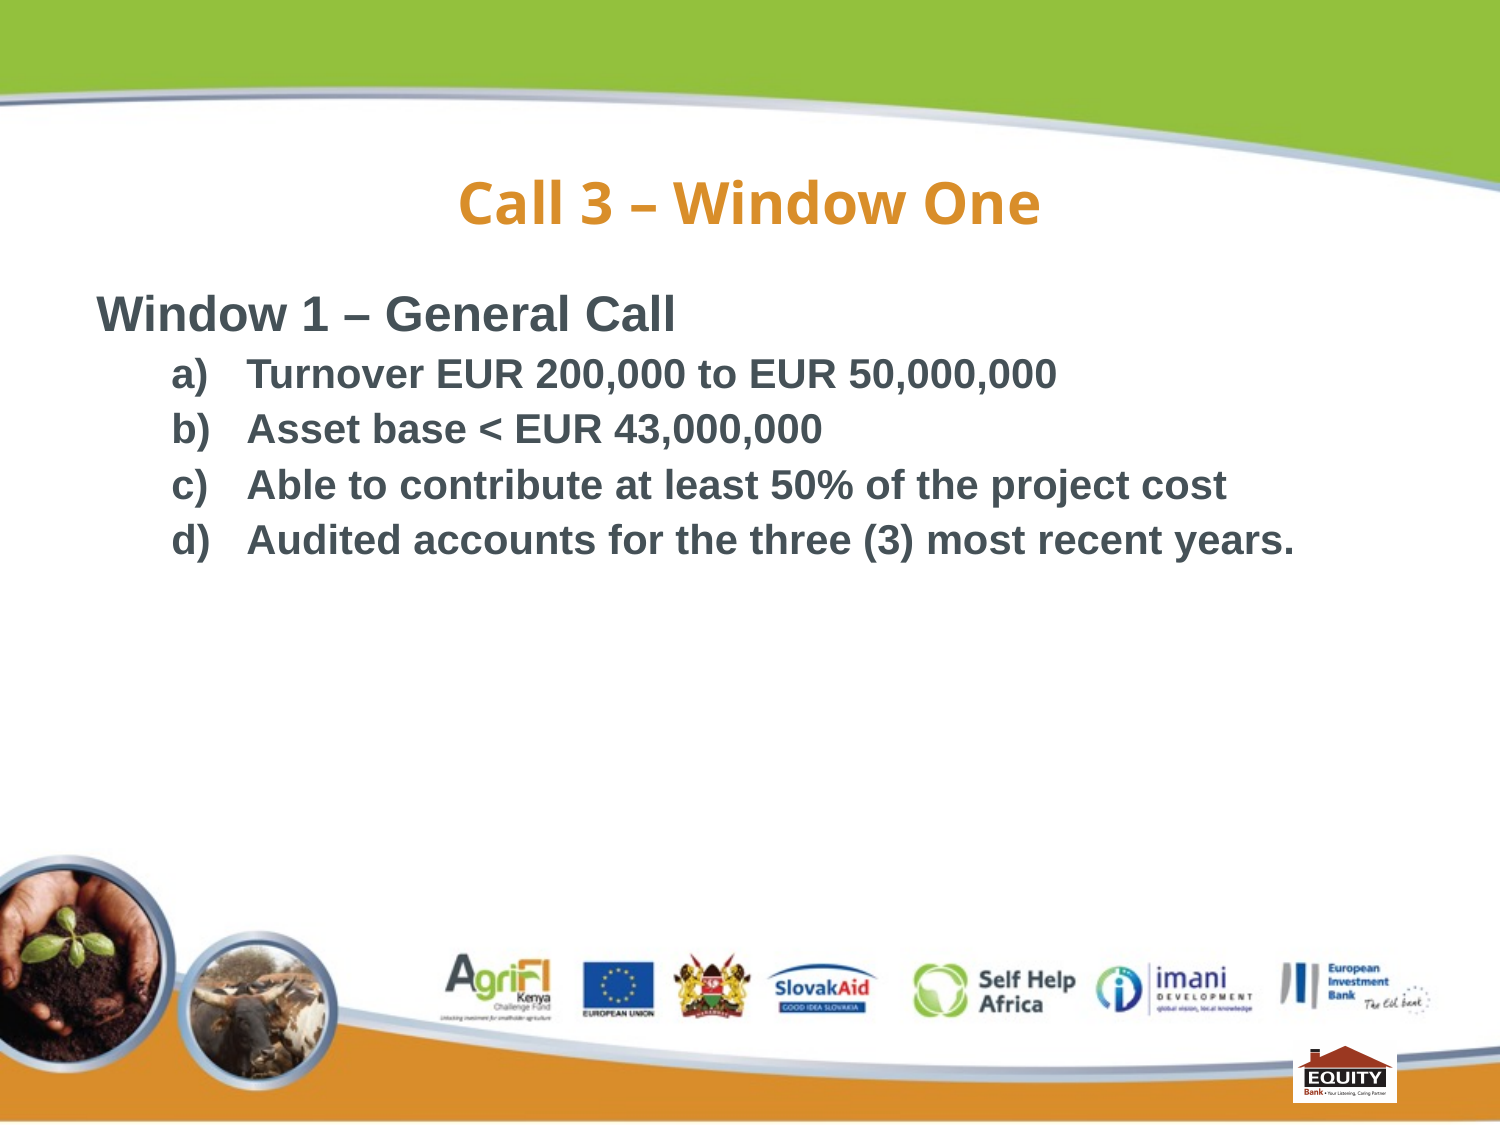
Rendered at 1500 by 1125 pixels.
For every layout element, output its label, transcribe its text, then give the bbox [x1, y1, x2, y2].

list Window 1 – General Call Turnover EUR 200,000 to EUR 50,000,000 Asset base < EUR 43,000,000 Able to contribute at least 50% of the project cost Audited accounts for the three (3) most recent years. [81, 280, 1350, 1027]
title Call 3 – Window One [103, 155, 1397, 257]
picture [0, 0, 1500, 1125]
